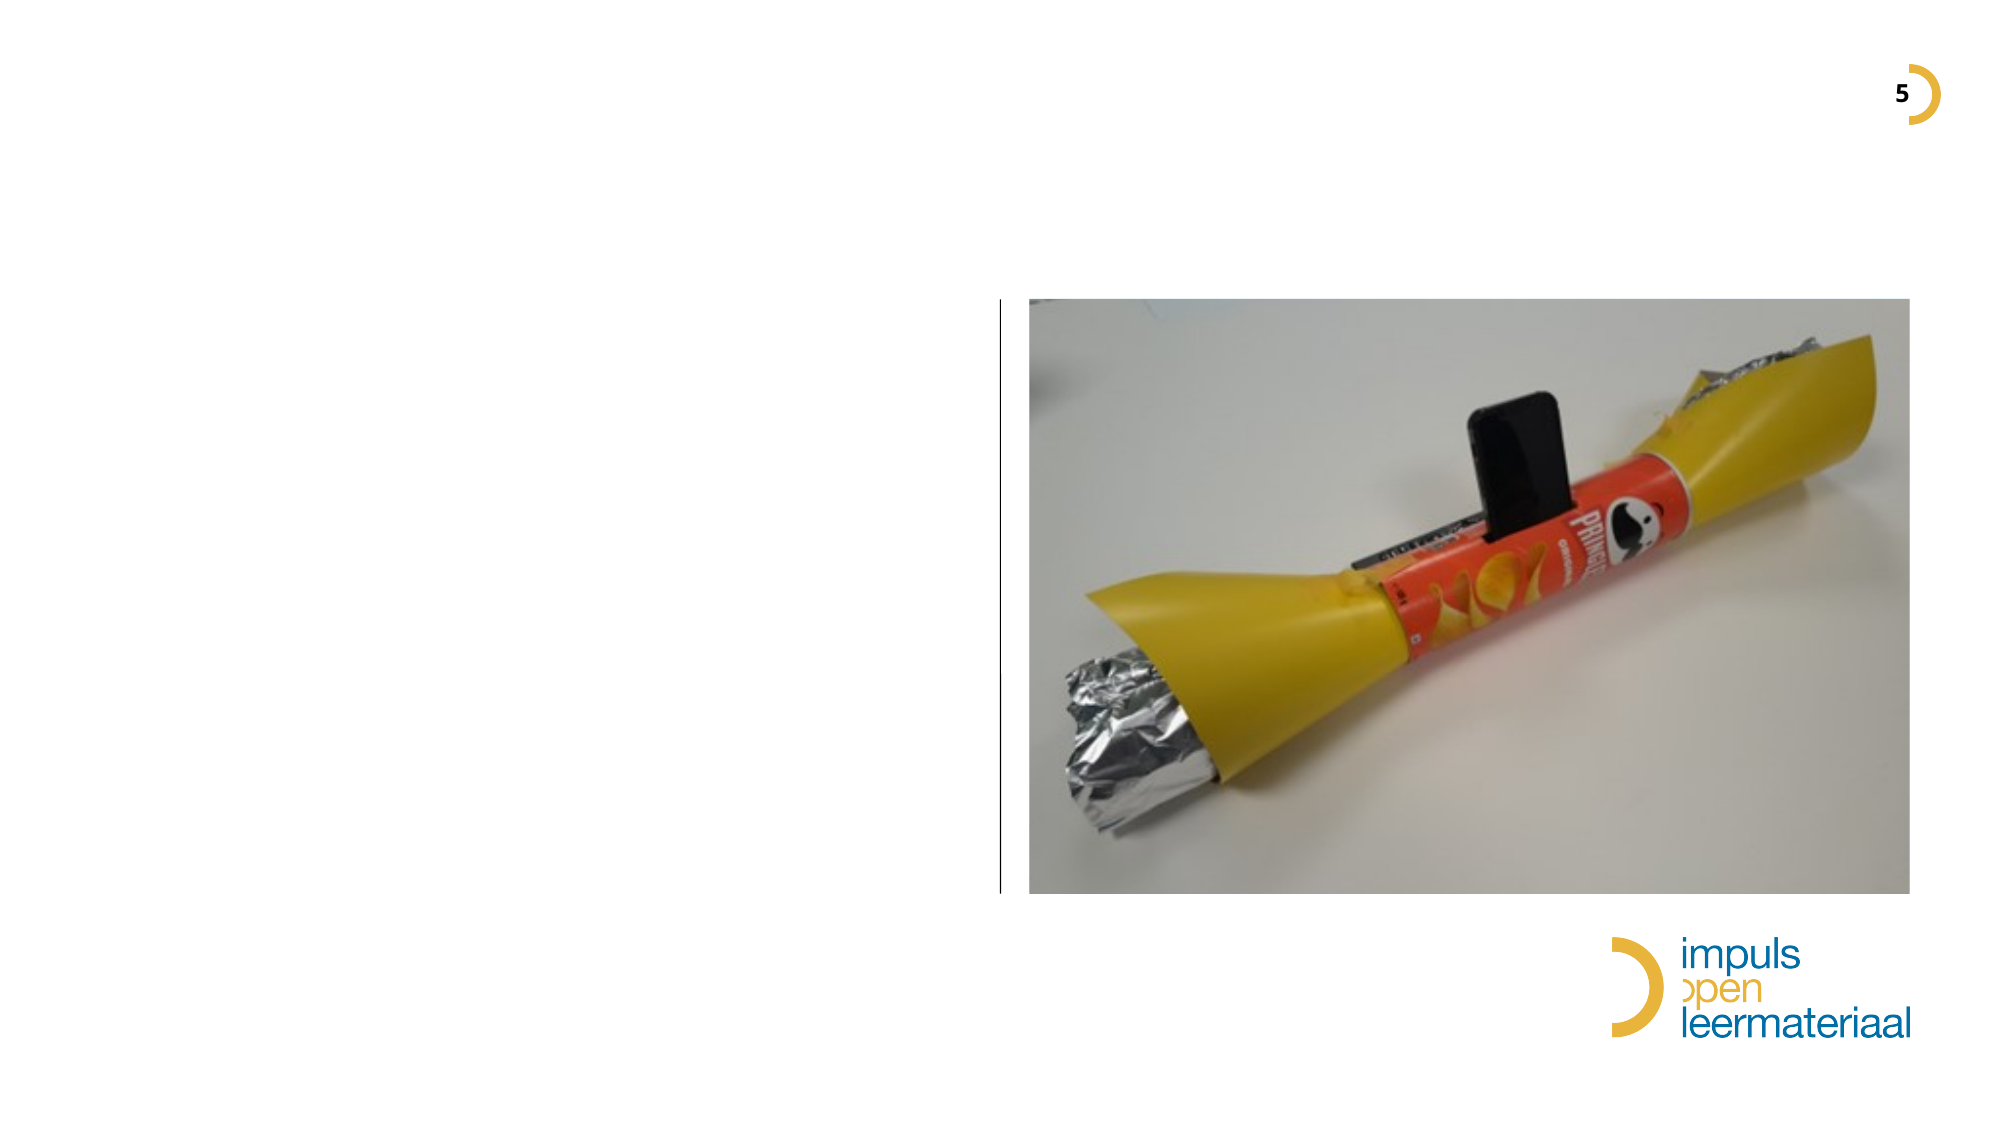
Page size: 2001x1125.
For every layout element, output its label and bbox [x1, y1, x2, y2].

picture [1865, 1027, 1875, 1034]
picture [1612, 937, 1910, 1038]
picture [1029, 299, 1910, 894]
picture [1766, 1018, 1775, 1038]
picture [1752, 1018, 1761, 1038]
picture [1787, 1027, 1797, 1034]
picture [1695, 1018, 1705, 1023]
picture [1845, 1019, 1853, 1038]
picture [1717, 1018, 1727, 1023]
picture [1822, 1018, 1833, 1023]
picture [1909, 64, 1941, 125]
picture [1887, 1027, 1897, 1034]
picture [1694, 1028, 1716, 1038]
